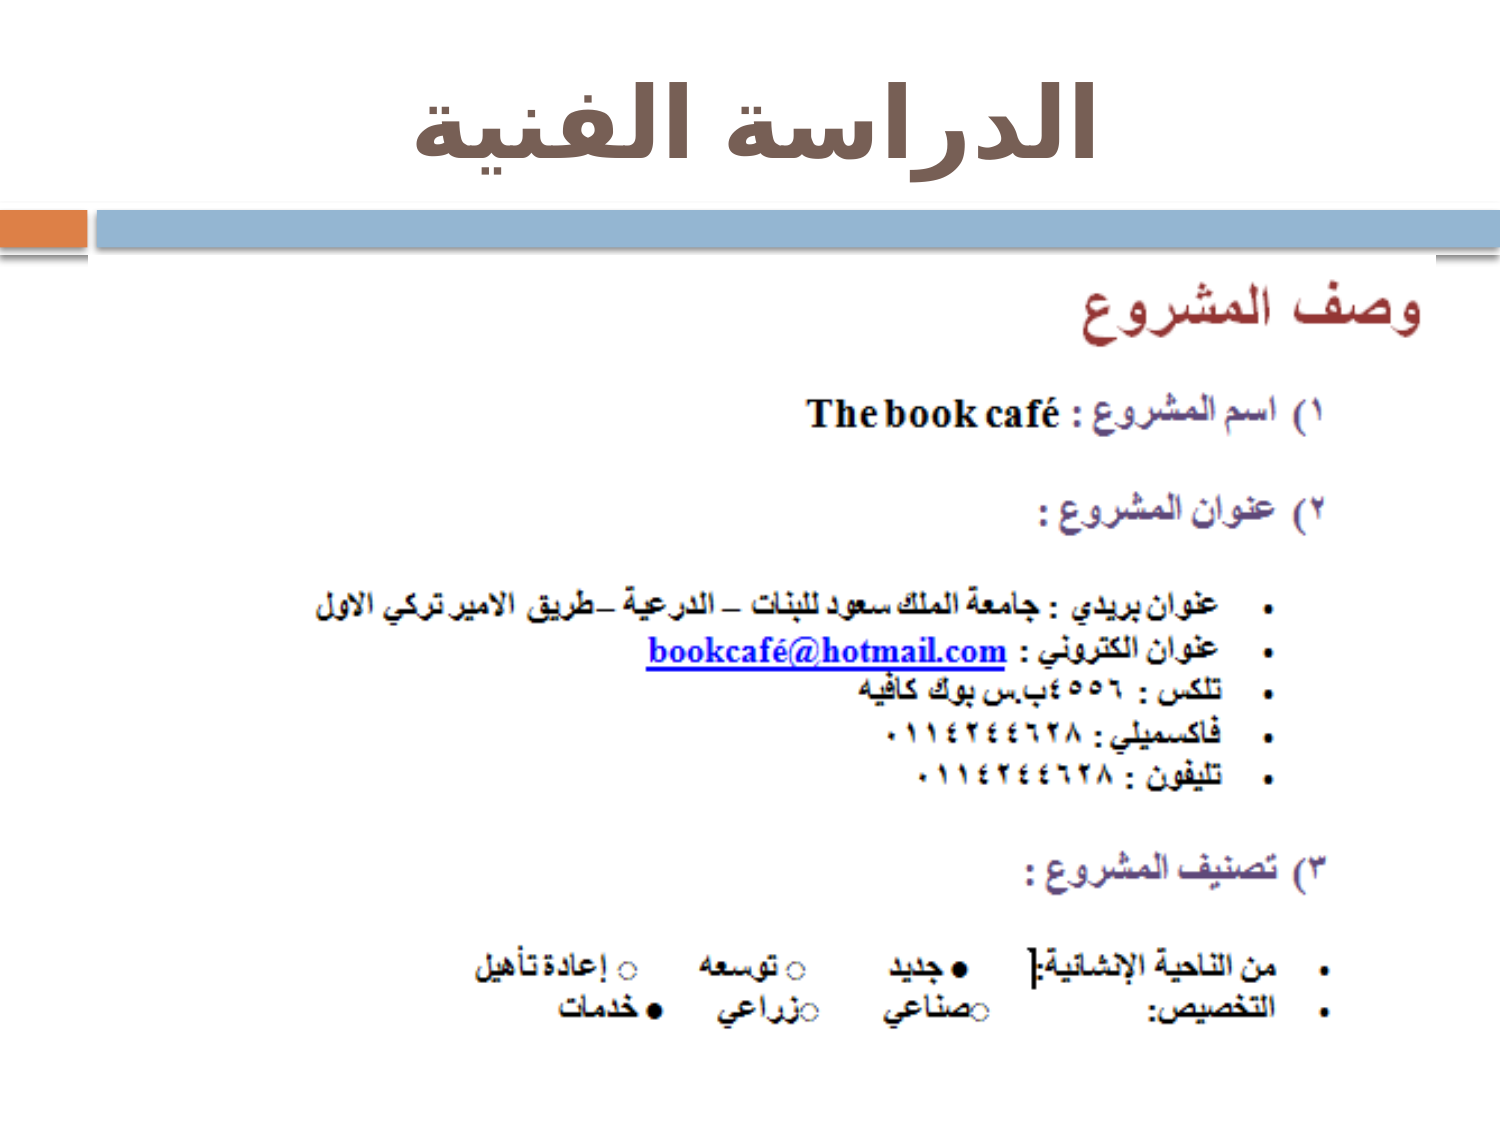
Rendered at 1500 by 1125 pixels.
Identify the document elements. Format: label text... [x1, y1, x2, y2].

title الدراسة الفنية [100, 37, 1438, 200]
picture [88, 254, 1436, 1059]
